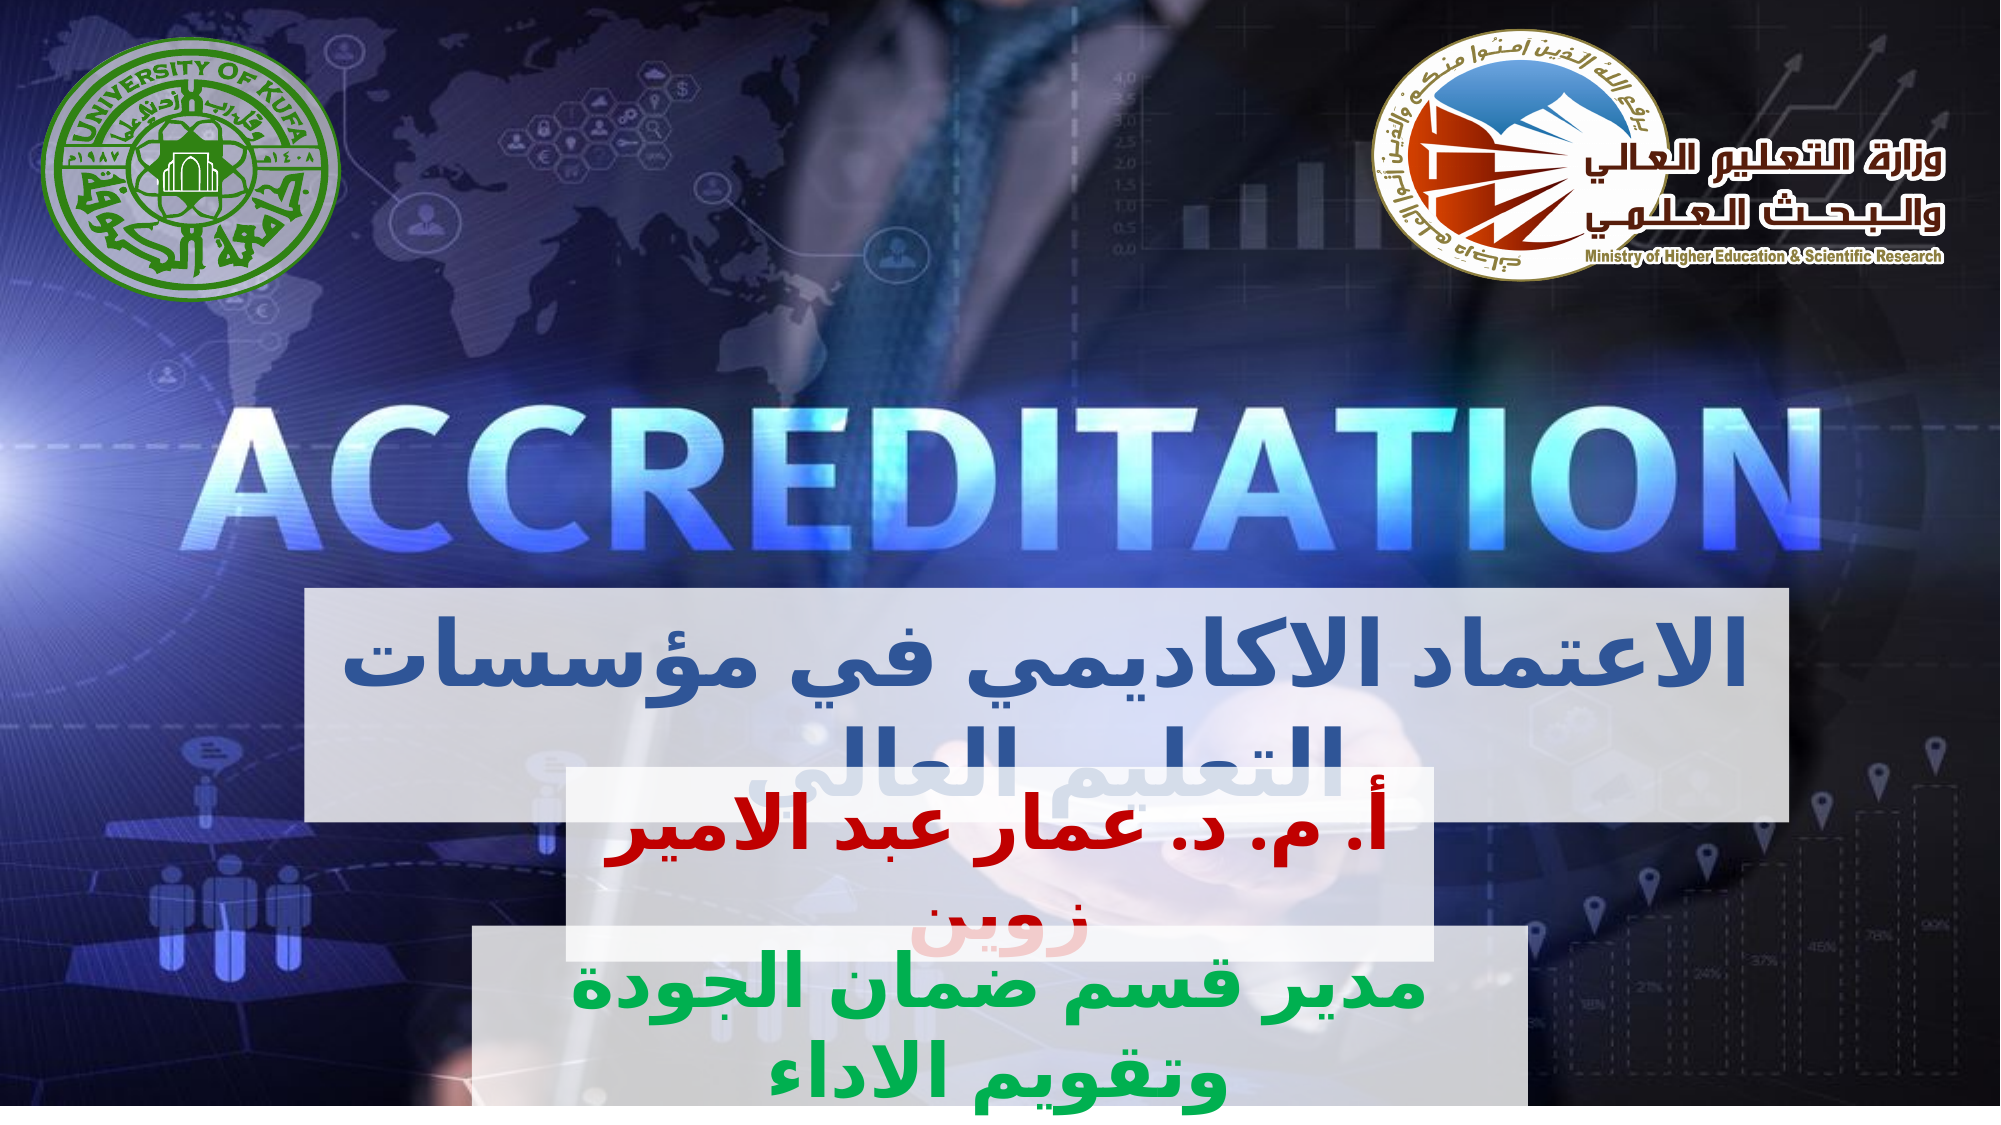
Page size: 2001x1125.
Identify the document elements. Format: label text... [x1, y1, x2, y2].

text_box مدير قسم ضمان الجودة وتقويم الاداء [471, 1106, 1528, 1121]
picture [0, 0, 2000, 1106]
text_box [40, 37, 342, 303]
